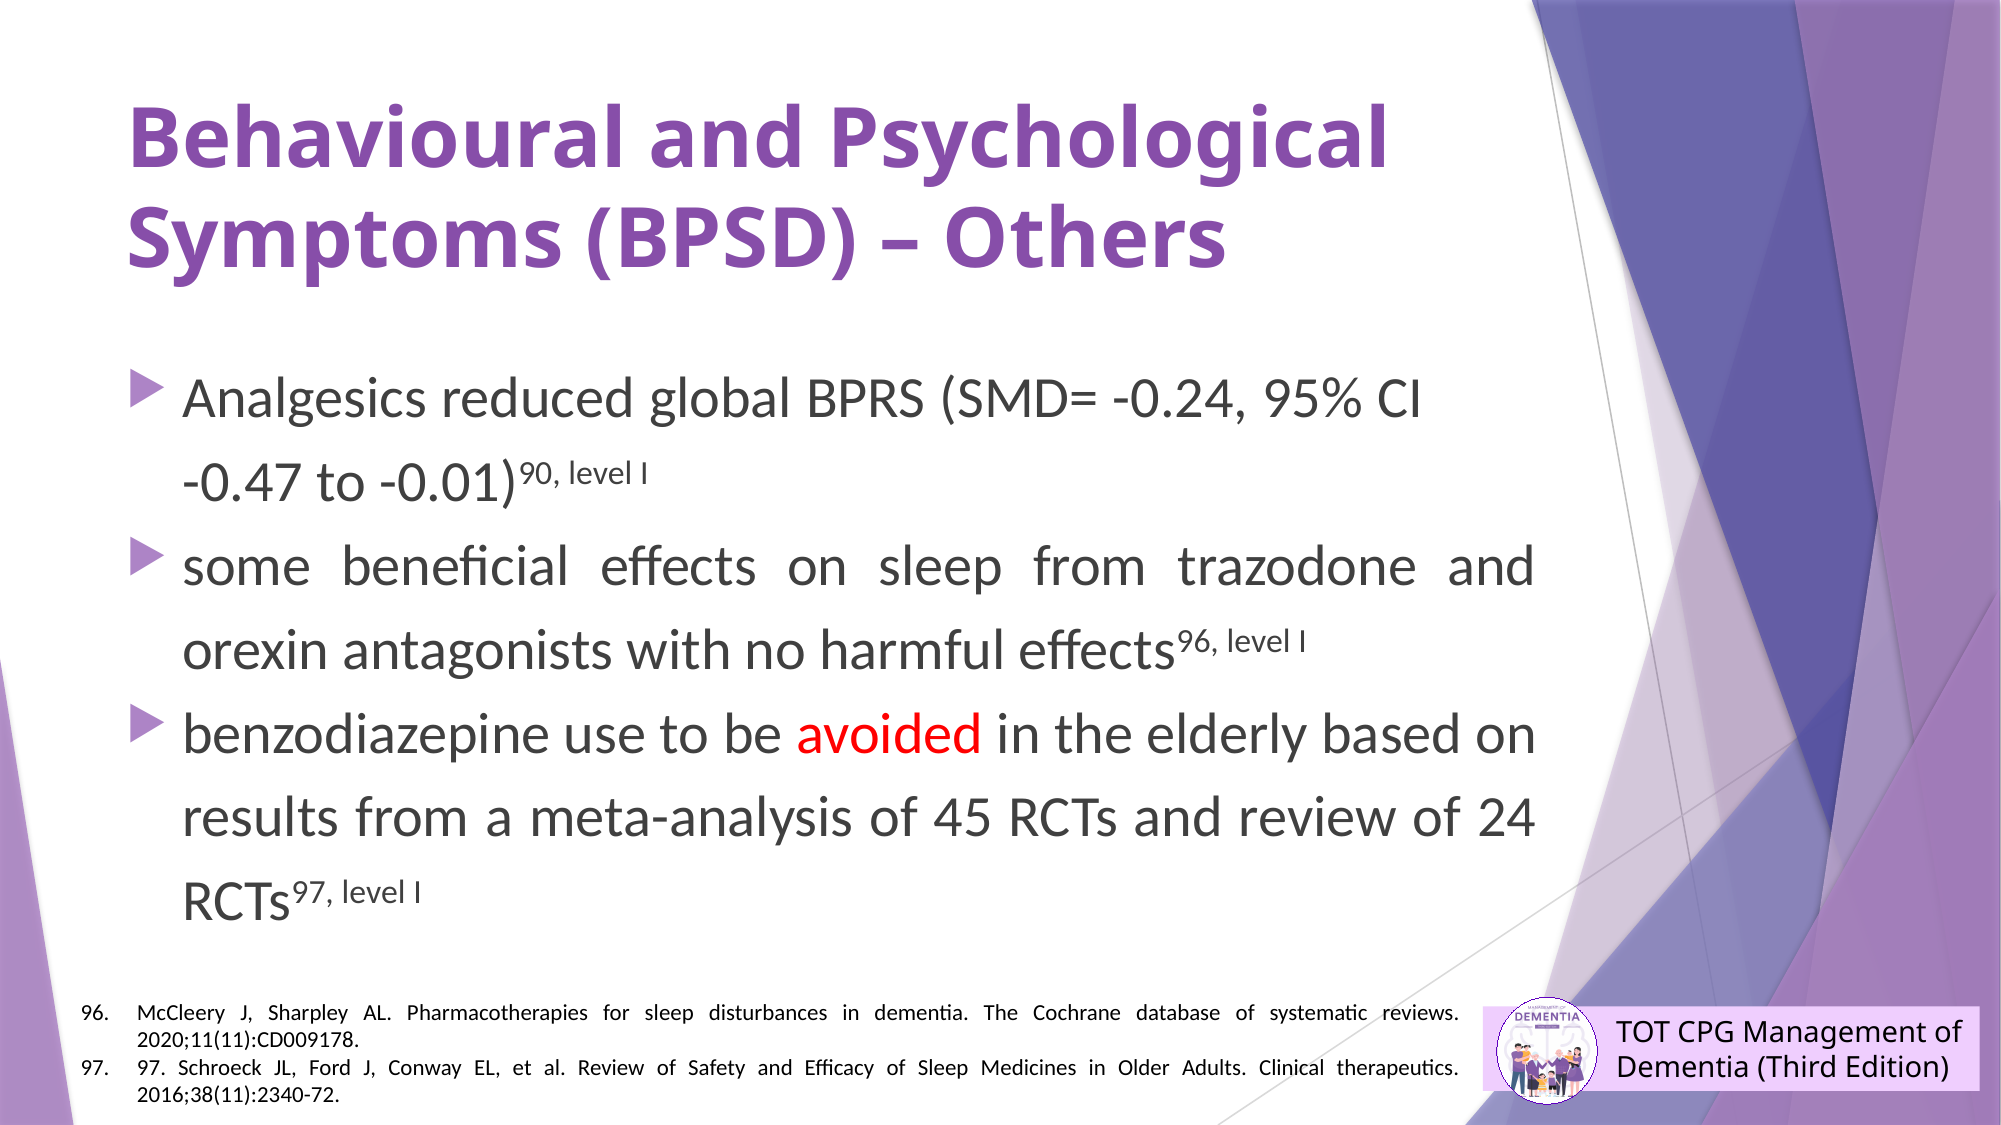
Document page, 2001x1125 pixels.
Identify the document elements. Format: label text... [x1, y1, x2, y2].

text_box McCleery J, Sharpley AL. Pharmacotherapies for sleep disturbances in dementia. The Cochrane database of systematic reviews. 2020;11(11):CD009178. 97. Schroeck JL, Ford J, Conway EL, et al. Review of Safety and Efficacy of Sleep Medicines in Older Adults. Clinical therapeutics. 2016;38(11):2340-72. [65, 990, 1477, 1115]
list Analgesics reduced global BPRS (SMD= -0.24, 95% CI -0.47 to -0.01)90, level I some beneficial effects on sleep from trazodone and orexin antagonists with no harmful effects96, level I benzodiazepine use to be avoided in the elderly based on results from a meta-analysis of 45 RCTs and review of 24 RCTs97, level I [111, 338, 1553, 975]
title Behavioural and Psychological Symptoms (BPSD) – Others [111, 76, 1522, 294]
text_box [1482, 996, 1981, 1105]
